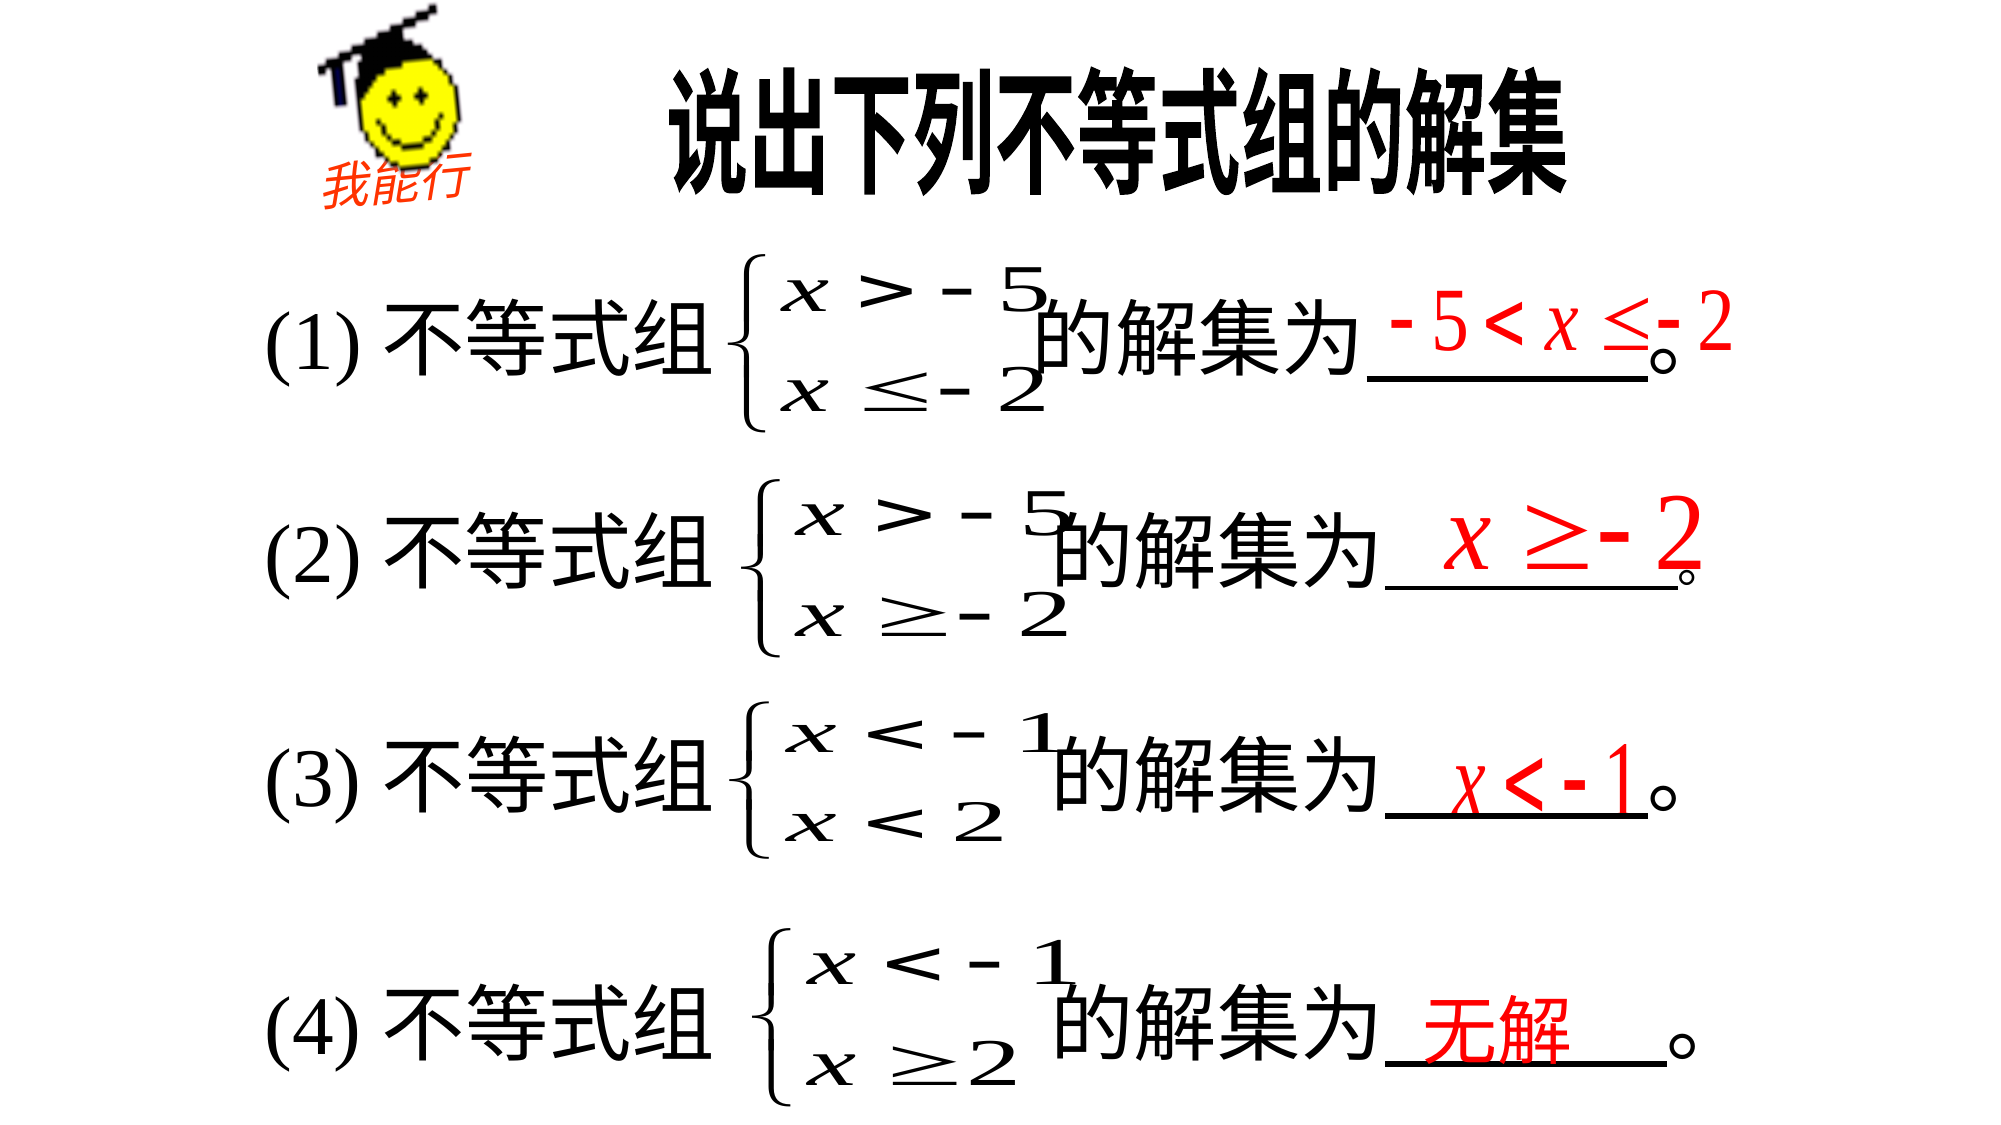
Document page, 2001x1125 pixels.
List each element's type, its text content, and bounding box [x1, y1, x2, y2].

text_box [704, 692, 1083, 870]
text_box (1)不等式组 的解集为 。 [249, 278, 704, 394]
text_box (3)不等式组 的解集为 。 [249, 716, 704, 831]
text_box (2)不等式组 的解集为 。 [1095, 491, 1892, 607]
text_box (4)不等式组 的解集为 。 [249, 964, 728, 1079]
text_box (2)不等式组 的解集为 。 [249, 491, 716, 607]
text_box (4)不等式组 的解集为 。 [1095, 964, 1851, 1079]
text_box (3)不等式组 的解集为 。 [1083, 716, 1436, 831]
text_box 无解 [1407, 976, 1750, 1081]
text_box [1425, 467, 1721, 598]
text_box (1)不等式组 的解集为 。 [1071, 278, 1997, 394]
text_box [704, 243, 1071, 445]
text_box (3)不等式组 的解集为 。 [1646, 716, 1922, 831]
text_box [716, 467, 1095, 669]
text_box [728, 916, 1095, 1118]
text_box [1436, 716, 1646, 846]
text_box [250, 0, 587, 216]
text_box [1378, 267, 1745, 373]
